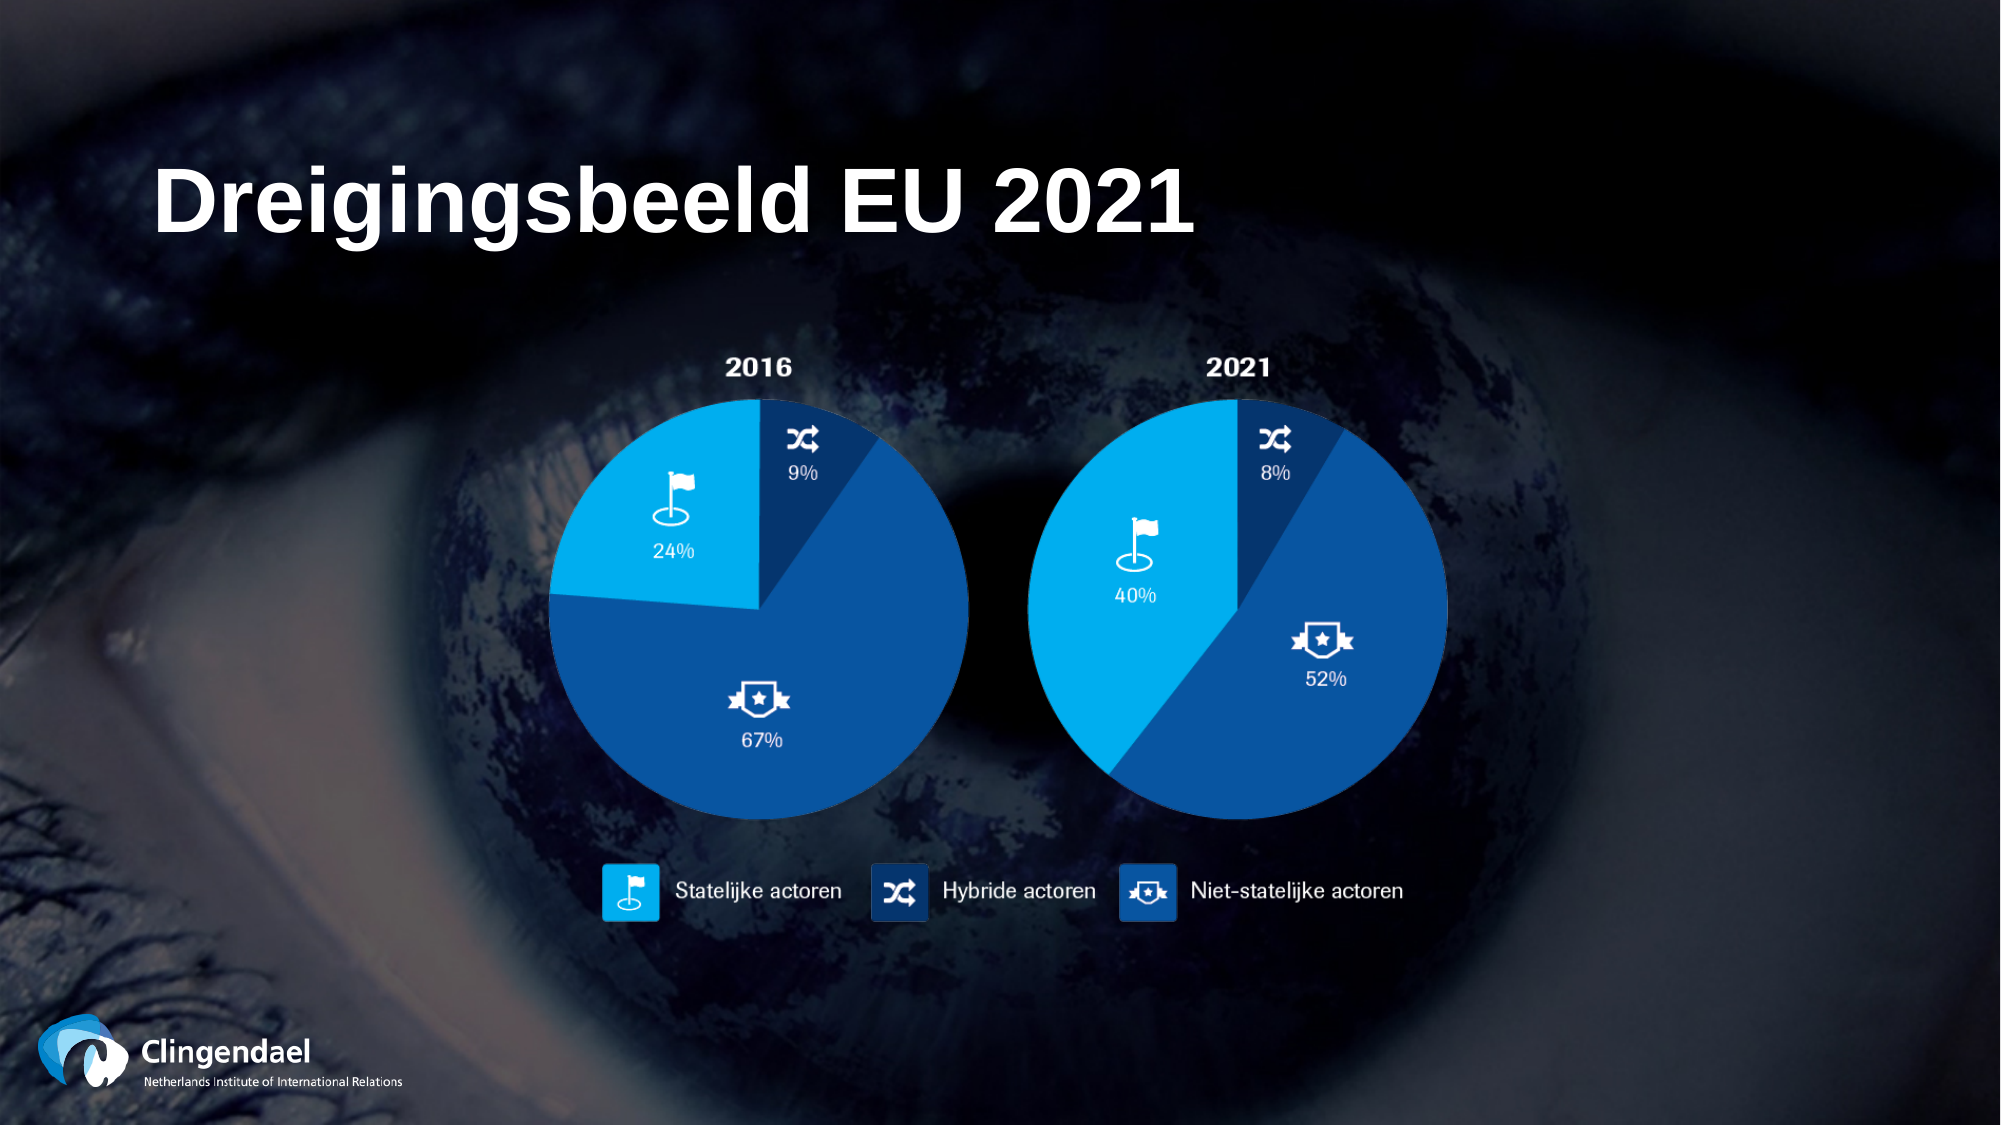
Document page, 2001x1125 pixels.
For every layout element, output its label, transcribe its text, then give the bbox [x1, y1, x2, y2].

picture [0, 0, 2001, 1125]
title Dreigingsbeeld EU 2021 [137, 94, 1863, 312]
